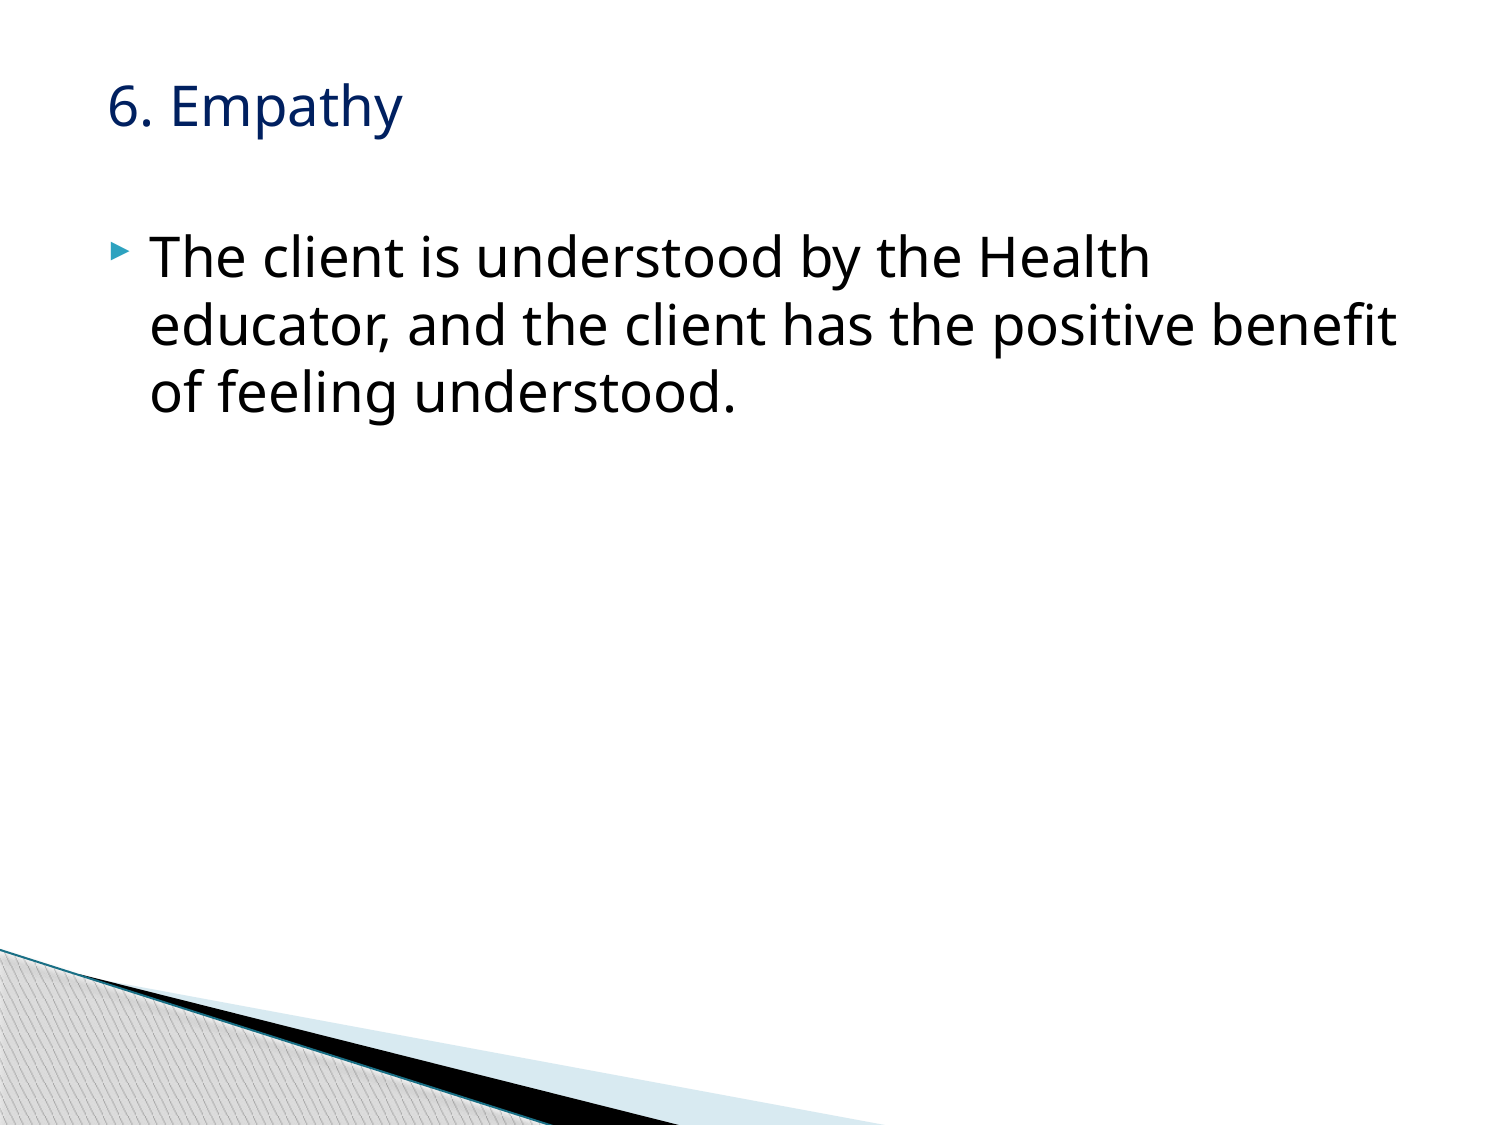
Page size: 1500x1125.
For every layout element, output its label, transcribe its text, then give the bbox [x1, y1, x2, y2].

list 6. Empathy The client is understood by the Health educator, and the client has the positive benefit of feeling understood. [75, 62, 1425, 1075]
